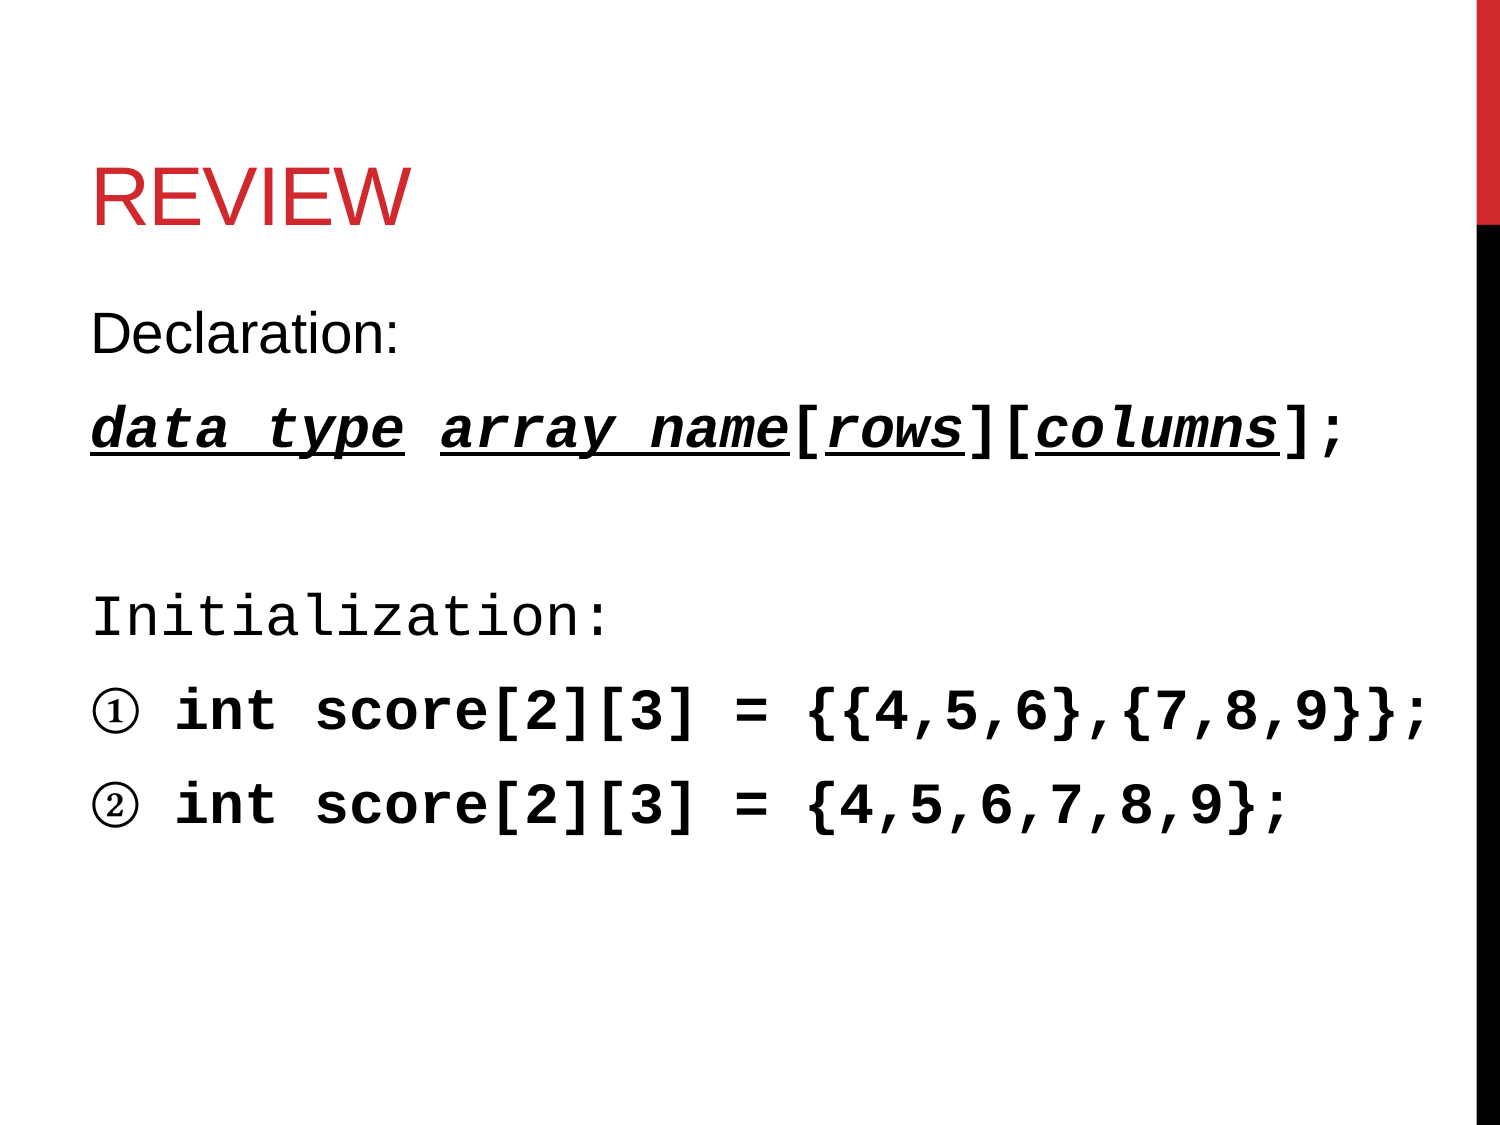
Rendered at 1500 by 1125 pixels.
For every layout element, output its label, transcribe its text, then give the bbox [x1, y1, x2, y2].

title Review [75, 25, 1025, 250]
list Declaration: data type array name[rows][columns]; Initialization: int score[2][3] = {{4,5,6},{7,8,9}}; int score[2][3] = {4,5,6,7,8,9}; [75, 287, 1473, 1005]
